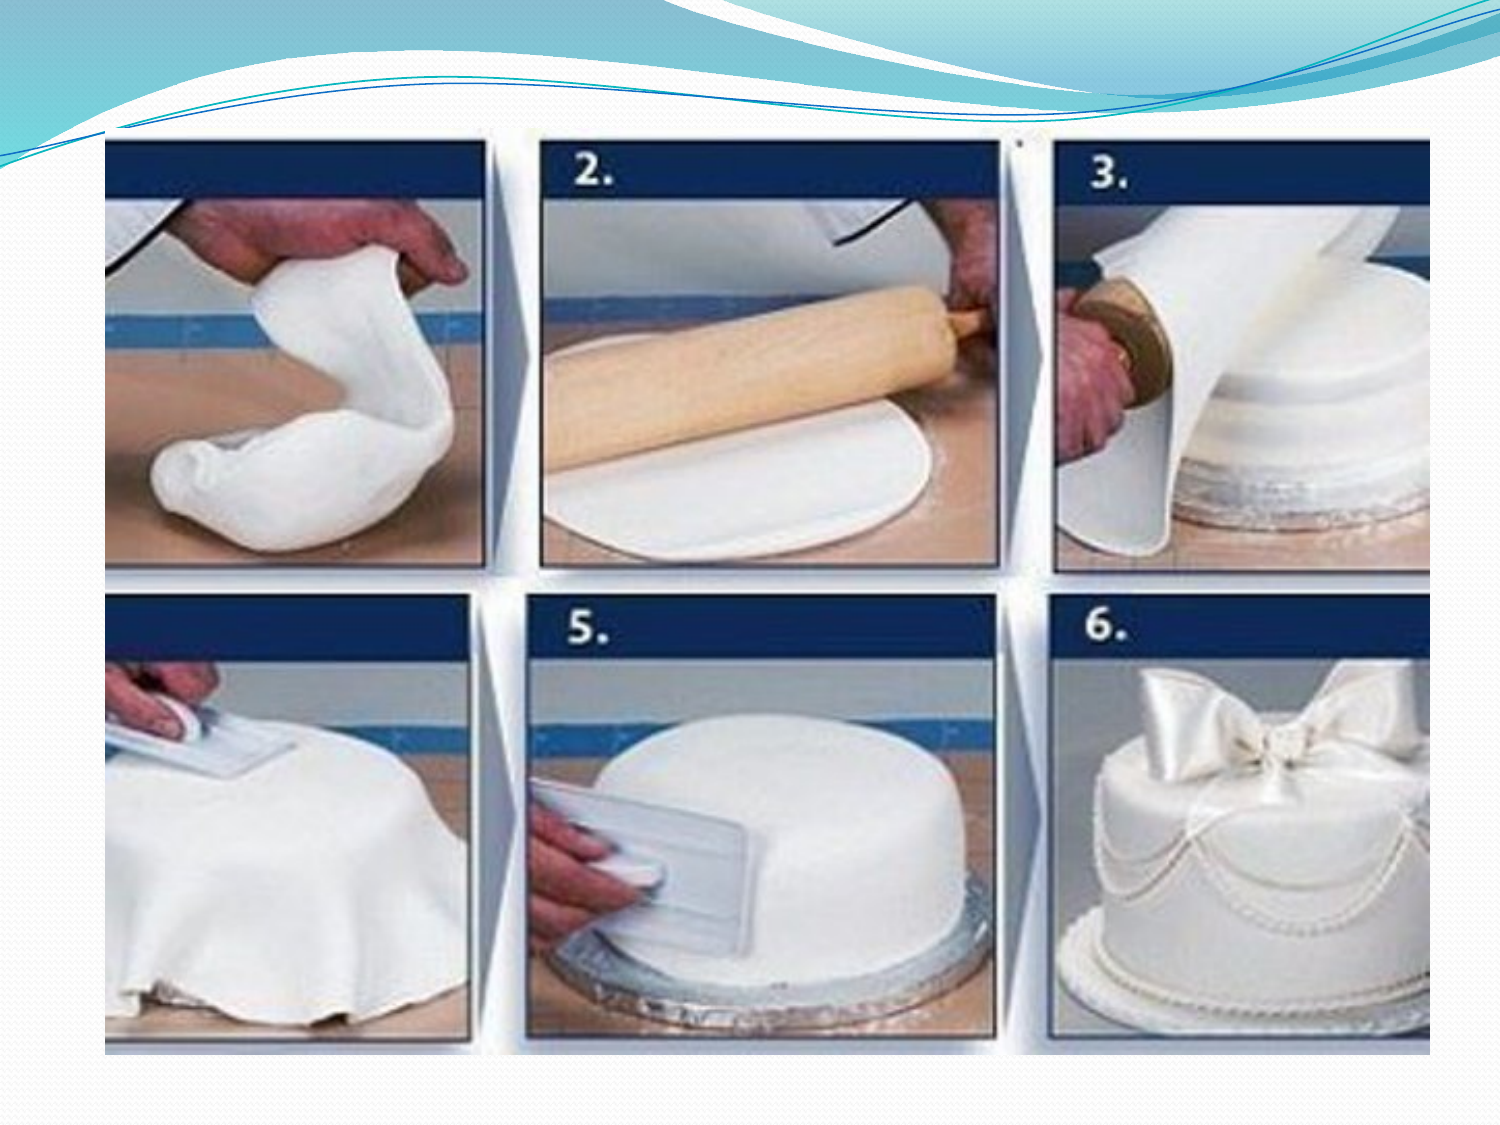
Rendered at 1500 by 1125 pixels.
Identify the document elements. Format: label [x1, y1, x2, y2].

picture [105, 128, 1430, 1055]
